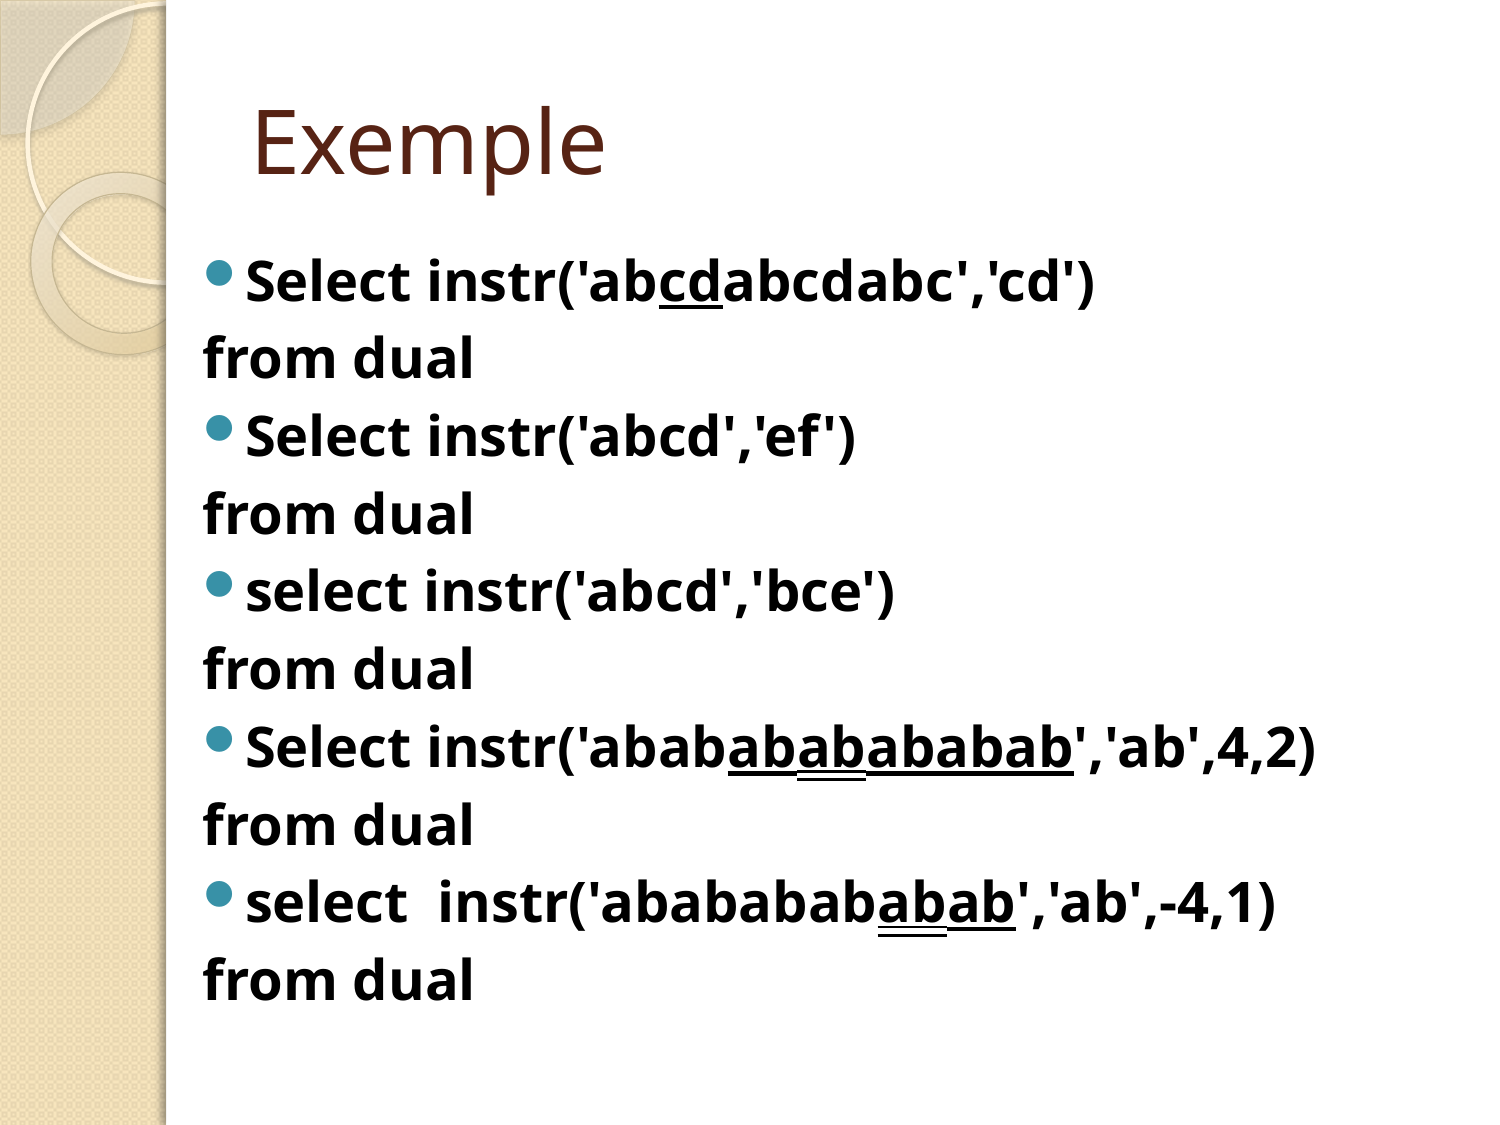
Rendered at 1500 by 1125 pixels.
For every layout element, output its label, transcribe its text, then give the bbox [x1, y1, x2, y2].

title Exemple [235, 45, 1466, 233]
list Select instr('abcdabcdabc','cd') from dual Select instr('abcd','ef') from dual select instr('abcd','bce') from dual Select instr('ababababababab','ab',4,2) from dual select instr('abababababab','ab',-4,1) from dual [175, 237, 1466, 1025]
